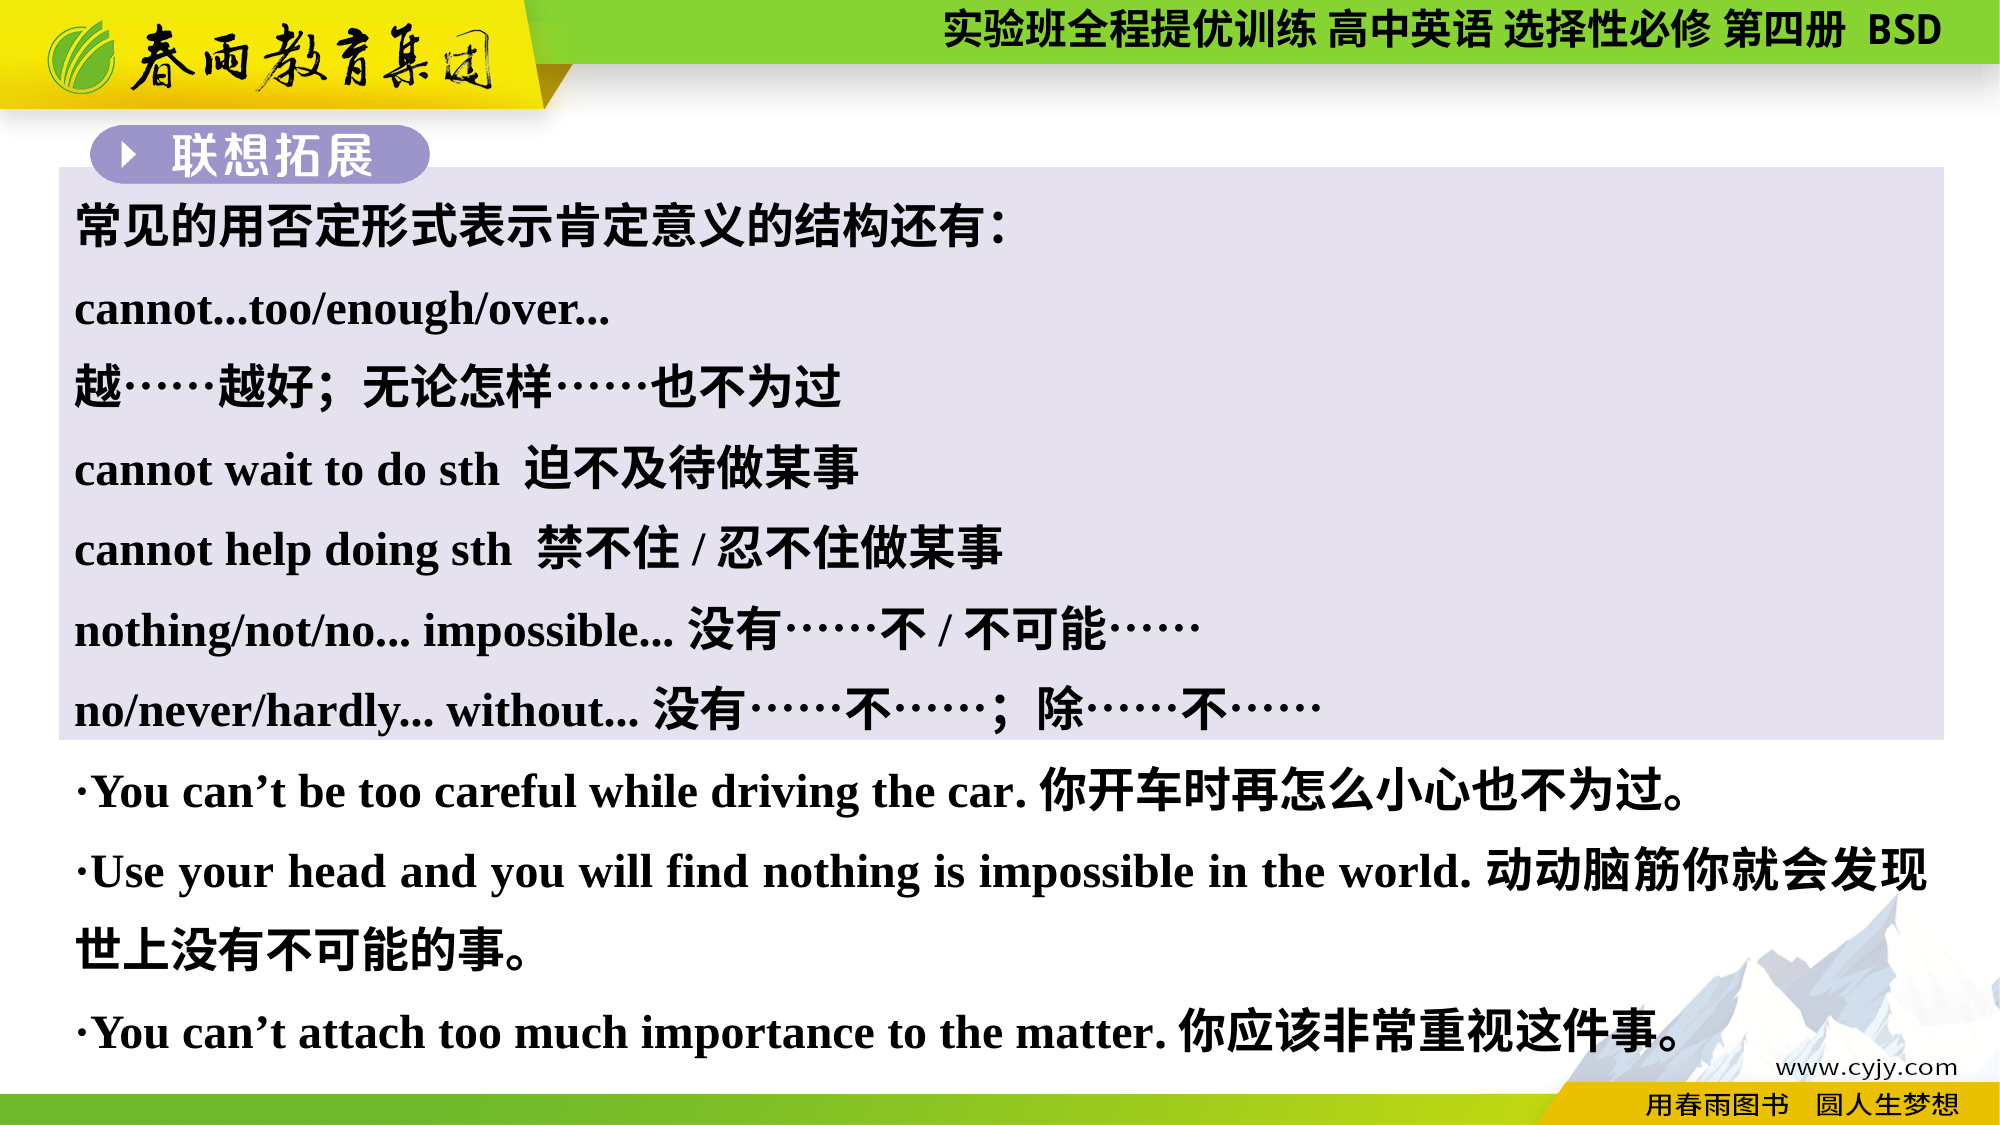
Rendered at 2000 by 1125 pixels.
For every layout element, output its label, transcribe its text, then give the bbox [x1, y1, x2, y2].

list 常见的用否定形式表示肯定意义的结构还有： cannot...too/enough/over... 越……越好；无论怎样……也不为过 cannot wait to do sth 迫不及待做某事 cannot help doing sth 禁不住/忍不住做某事 nothing/not/no... impossible...没有……不/不可能…… no/never/hardly... without...没有……不……；除……不…… ·You can’t be too careful while driving the car.你开车时再怎么小心也不为过。 ·Use your head and you will find nothing is impossible in the world.动动脑筋你就会发现世上没有不可能的事。 ·You can’t attach too much importance to the matter.你应该非常重视这件事。 [59, 751, 1944, 1075]
picture [0, 0, 2000, 1125]
